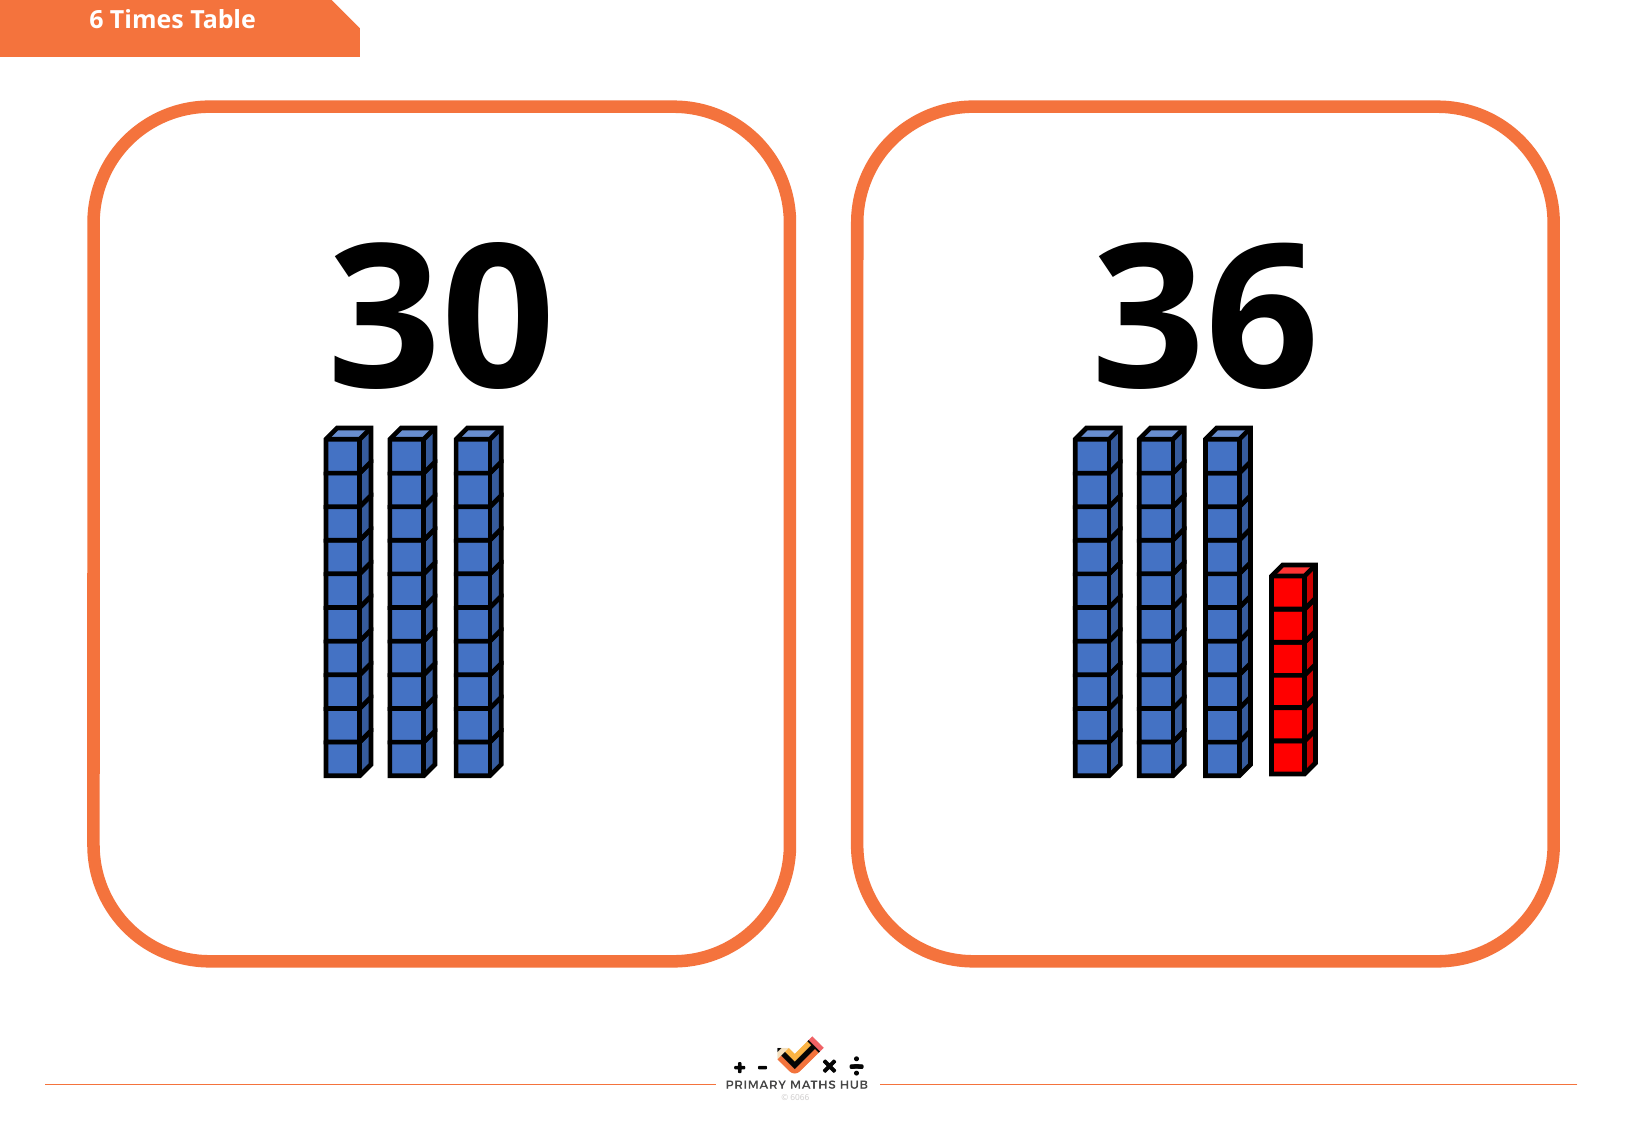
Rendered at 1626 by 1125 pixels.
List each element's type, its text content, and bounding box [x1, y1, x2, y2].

text_box [856, 209, 1555, 963]
text_box [864, 105, 1547, 179]
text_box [456, 427, 502, 776]
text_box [1205, 427, 1251, 776]
text_box 36 [857, 179, 1554, 435]
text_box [1271, 565, 1316, 774]
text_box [1075, 427, 1121, 776]
text_box [92, 207, 792, 963]
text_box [325, 427, 372, 776]
text_box © 6066 [720, 1084, 870, 1110]
text_box [100, 105, 783, 179]
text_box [1139, 427, 1185, 776]
text_box 30 [93, 179, 790, 435]
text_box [389, 427, 435, 776]
picture [722, 1034, 872, 1094]
text_box 6 Times Table [0, 0, 361, 58]
